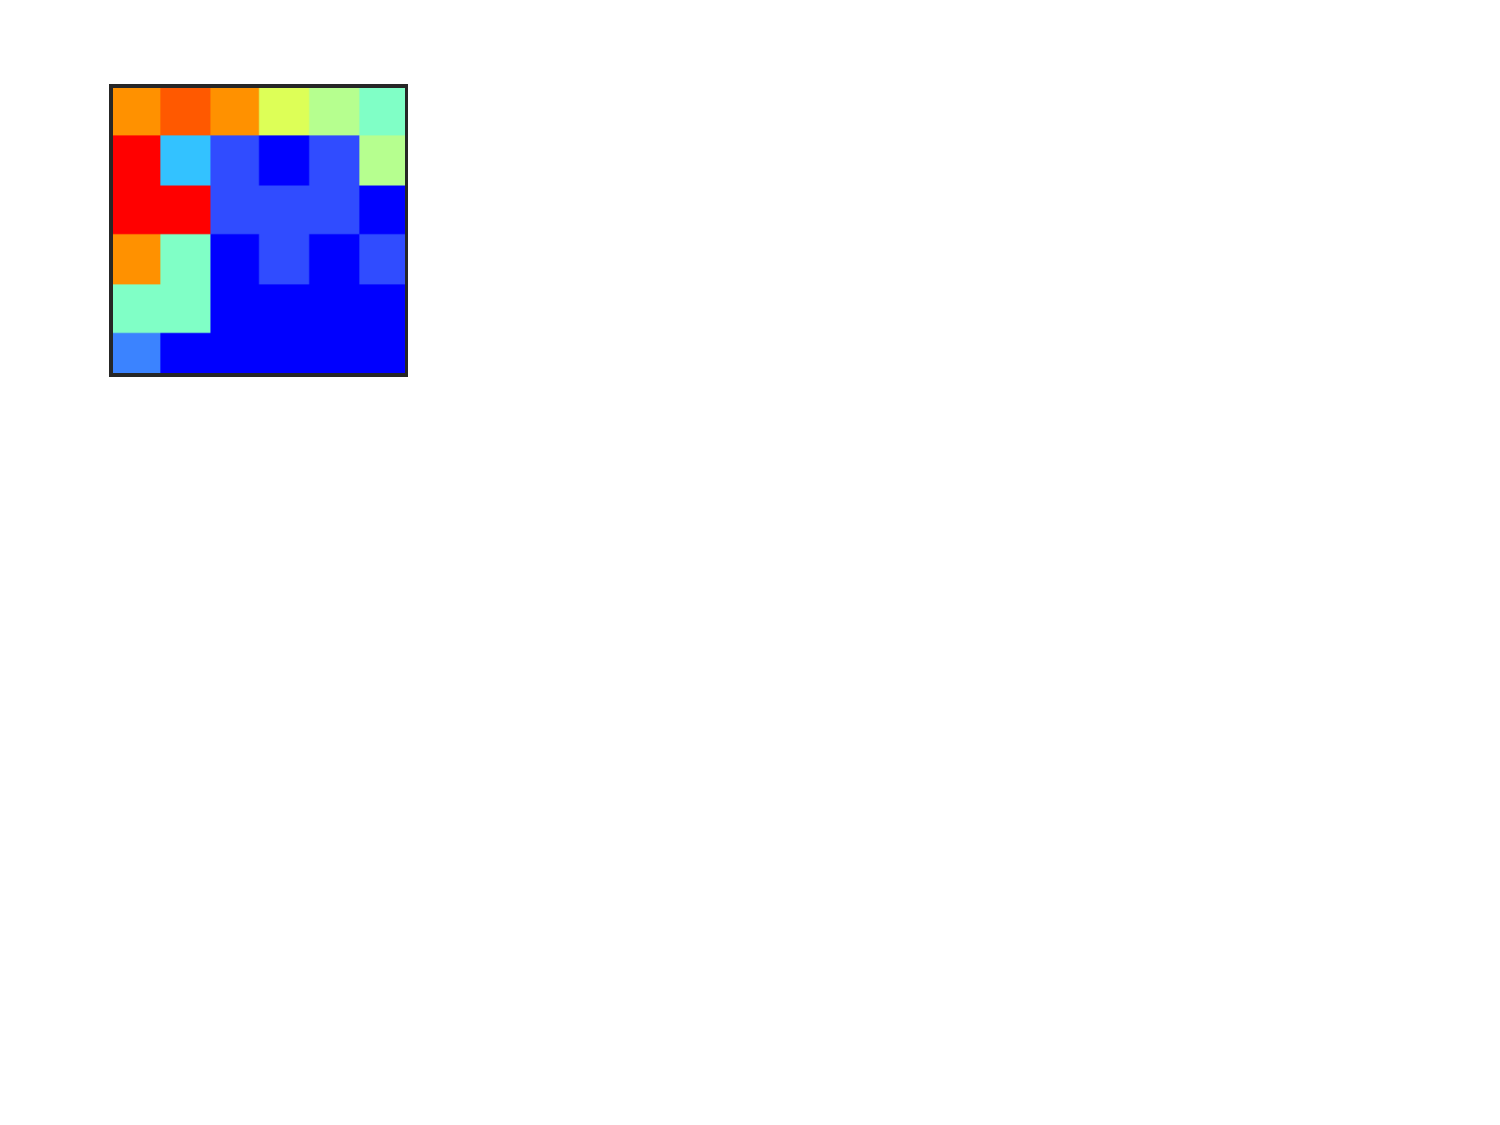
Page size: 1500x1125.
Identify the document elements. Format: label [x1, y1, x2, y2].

picture [112, 87, 405, 374]
